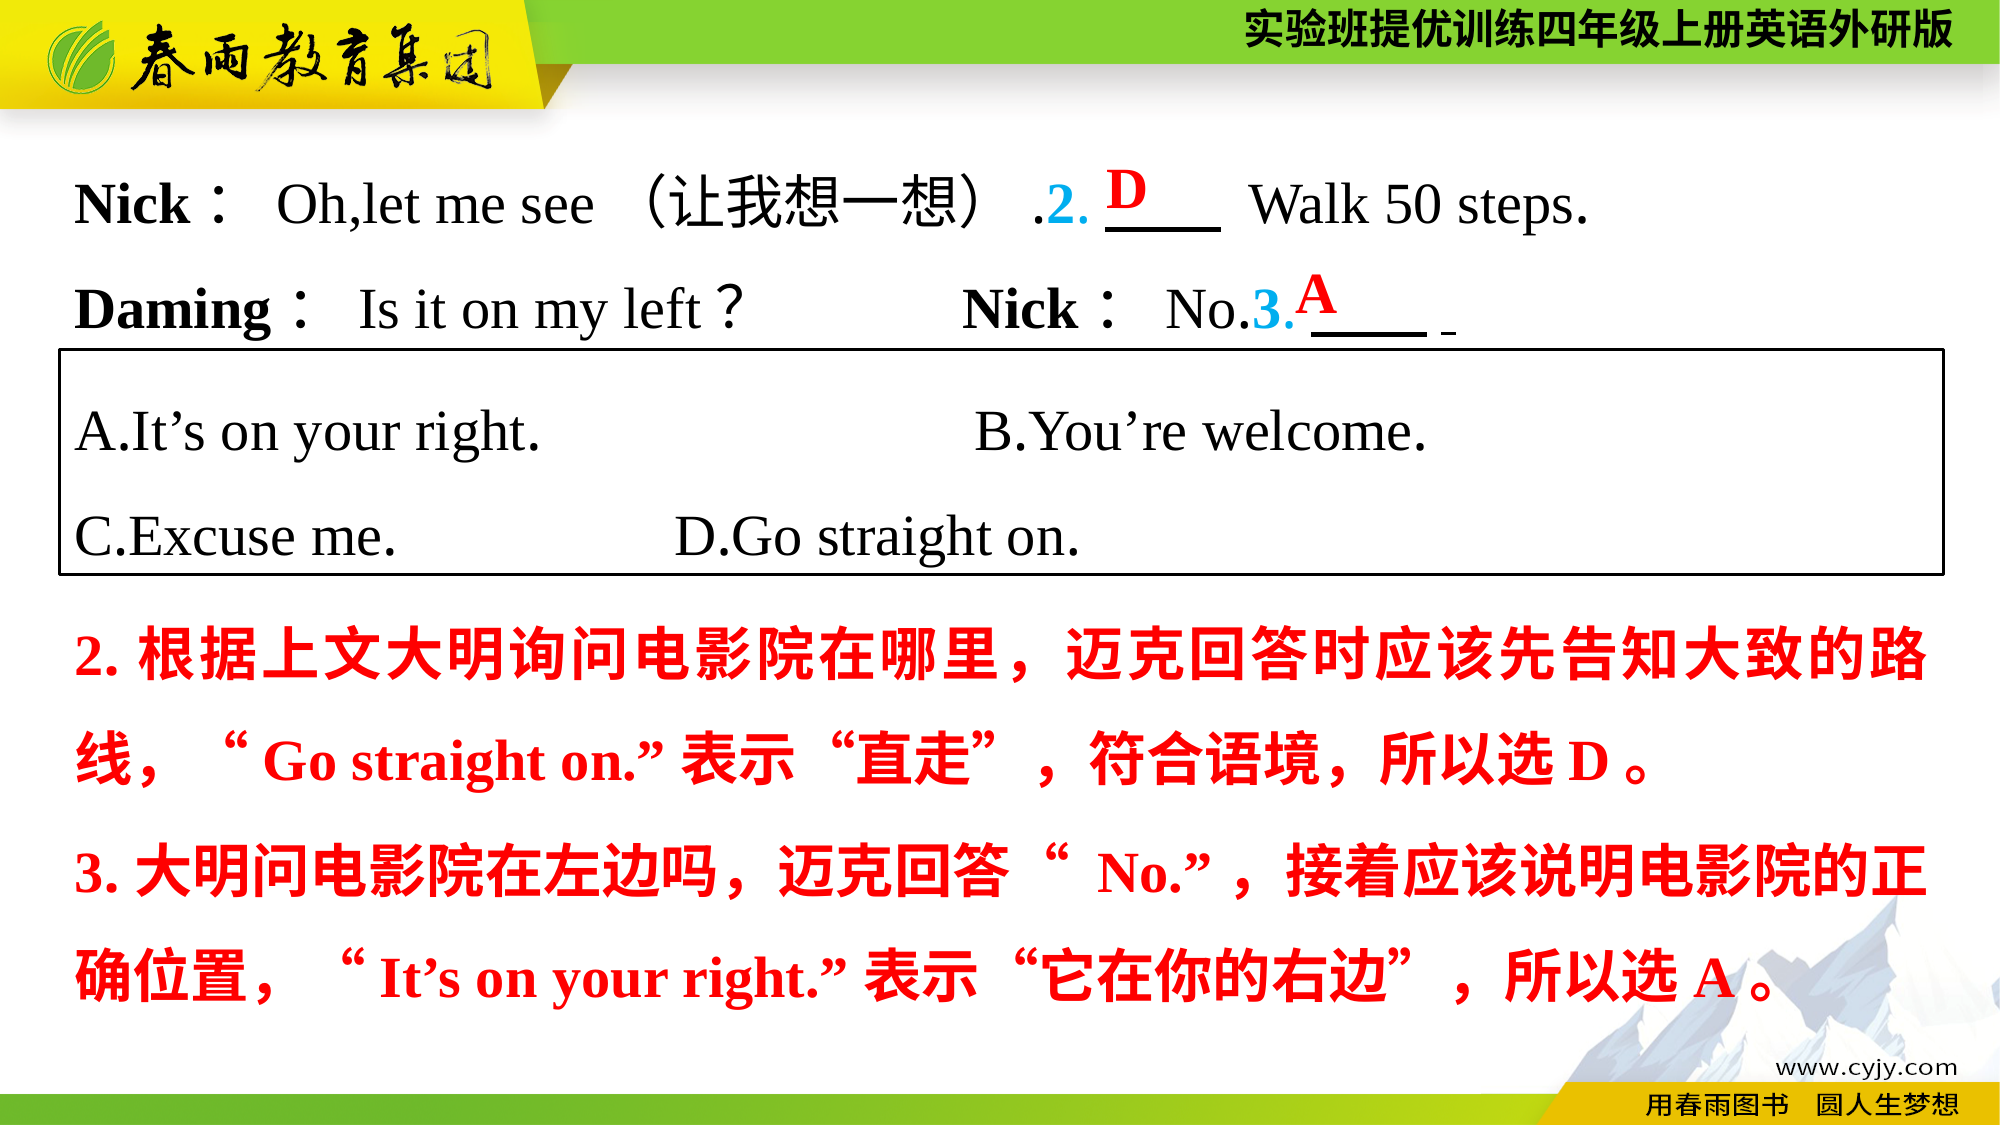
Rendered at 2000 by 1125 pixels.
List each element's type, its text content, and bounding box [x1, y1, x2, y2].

text_box 3.大明问电影院在左边吗，迈克回答“ No.”，接着应该说明电影院的正确位置，“It’s on your right.”表示“它在你的右边”，所以选A。 [59, 791, 1944, 1017]
text_box D [1091, 143, 1164, 228]
list Nick：Oh,let me see（让我想一想）.2. Walk 50 steps. Daming：Is it on my left？ Nick：No.3. . [59, 122, 1944, 349]
picture [0, 0, 2000, 1125]
text_box 2.根据上文大明询问电影院在哪里，迈克回答时应该先告知大致的路线，“Go straight on.”表示“直走”，符合语境，所以选D。 [59, 574, 1944, 791]
text_box A [1280, 247, 1353, 333]
text_box A.It’s on your right. B.You’re welcome. C.Excuse me. D.Go straight on. [59, 349, 1944, 574]
